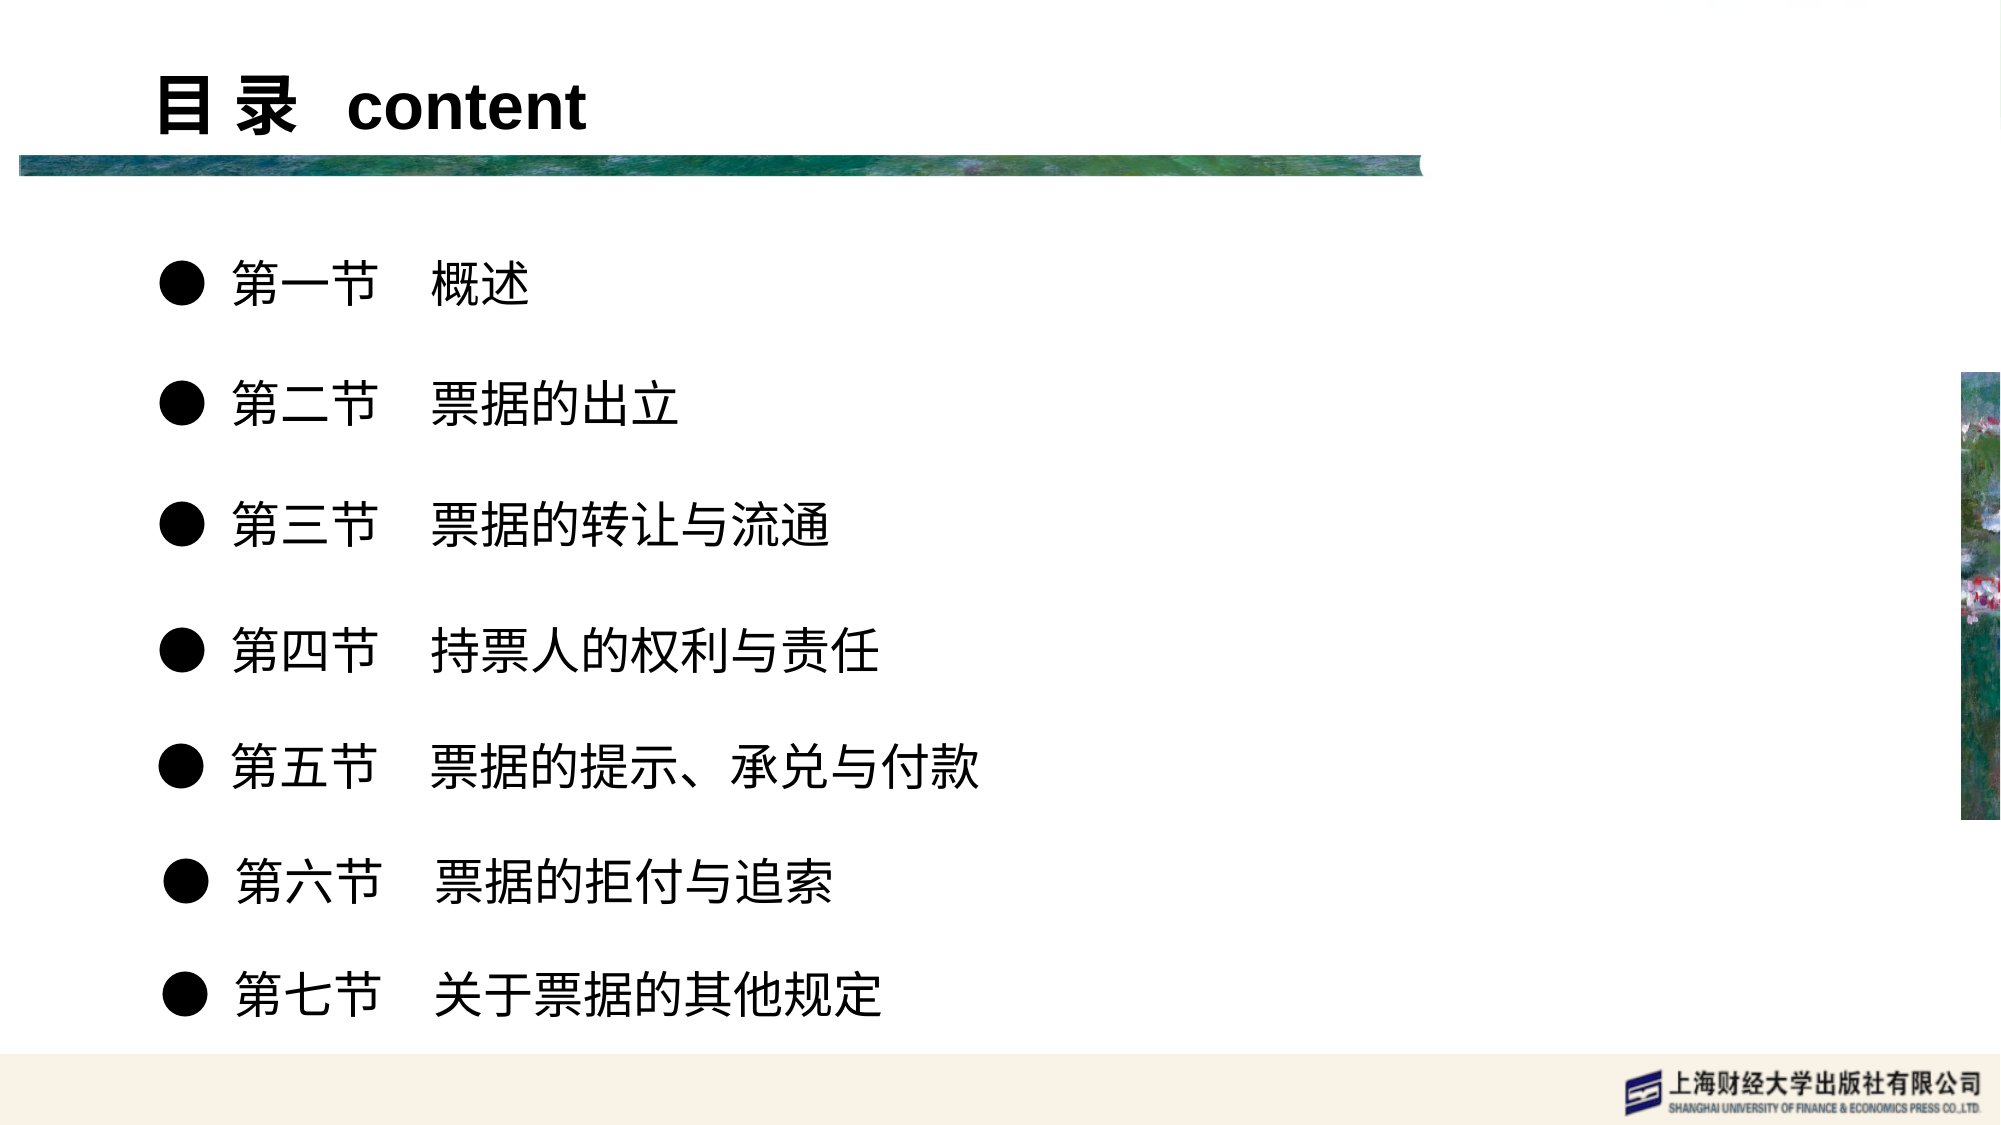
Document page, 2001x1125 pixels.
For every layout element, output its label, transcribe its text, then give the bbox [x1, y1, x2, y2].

picture [0, 0, 2001, 1125]
text_box 目 录 content [136, 55, 707, 150]
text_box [156, 238, 1570, 1037]
